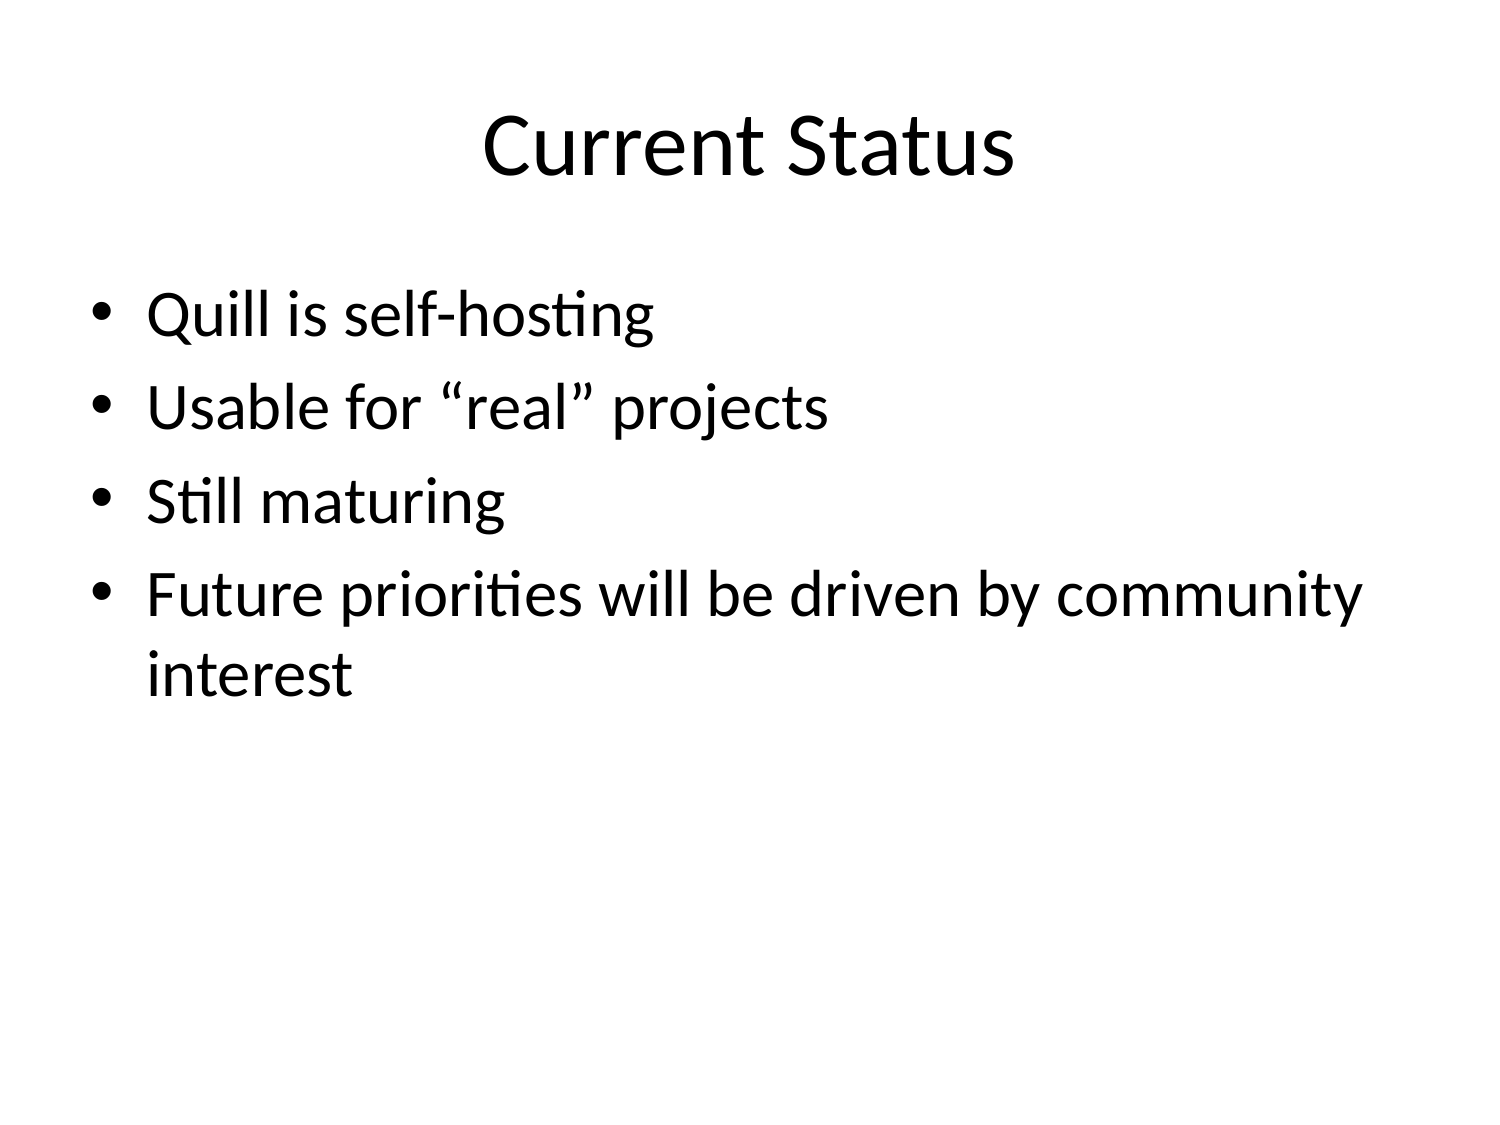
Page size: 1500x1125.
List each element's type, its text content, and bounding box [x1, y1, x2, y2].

list Quill is self-hosting Usable for “real” projects Still maturing Future priorities will be driven by community interest [75, 262, 1425, 1005]
title Current Status [75, 45, 1425, 233]
